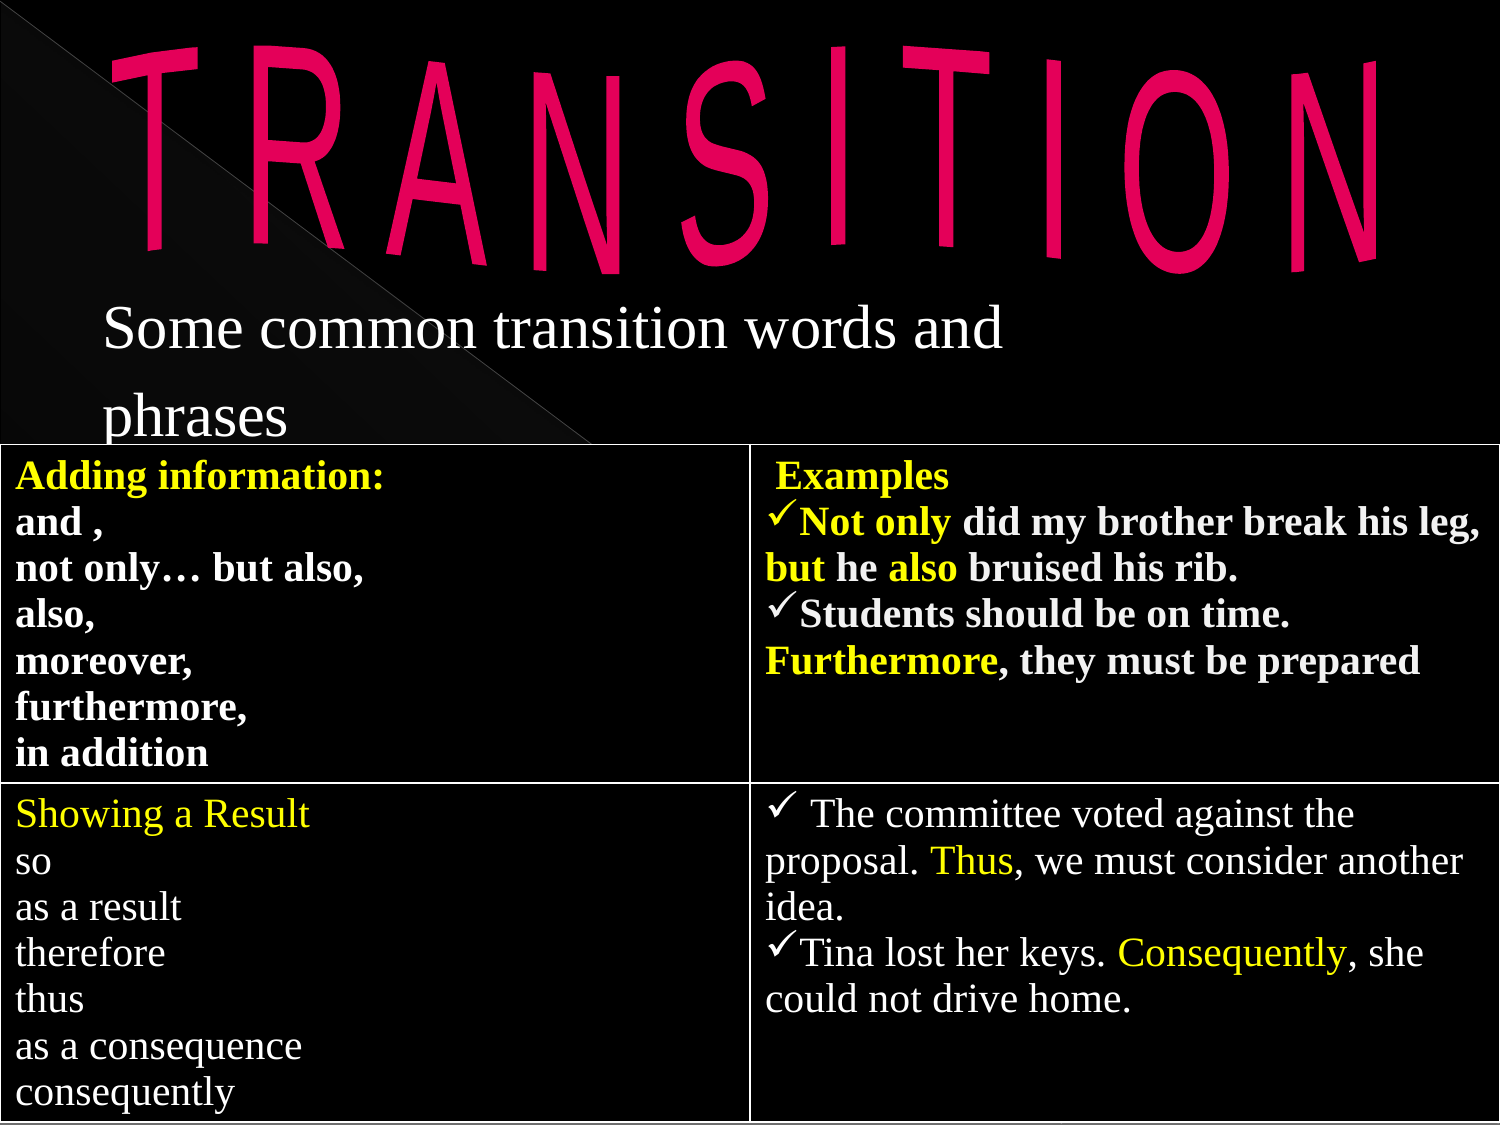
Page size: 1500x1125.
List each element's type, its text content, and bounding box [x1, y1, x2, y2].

table_header Adding information: and , not only… but also, also, moreover, furthermore, in addition [1, 445, 749, 782]
table_cell The committee voted against the proposal. Thus, we must consider another idea. Tina lost her keys. Consequently, she could not drive home. [751, 784, 1499, 1121]
table_cell Showing a Result so as a result therefore thus as a consequence consequently [1, 784, 749, 1121]
list Some common transition words and phrases [76, 278, 1427, 444]
table_header Examples Not only did my brother break his leg, but he also bruised his rib. Students should be on time. Furthermore, they must be prepared [751, 445, 1499, 782]
